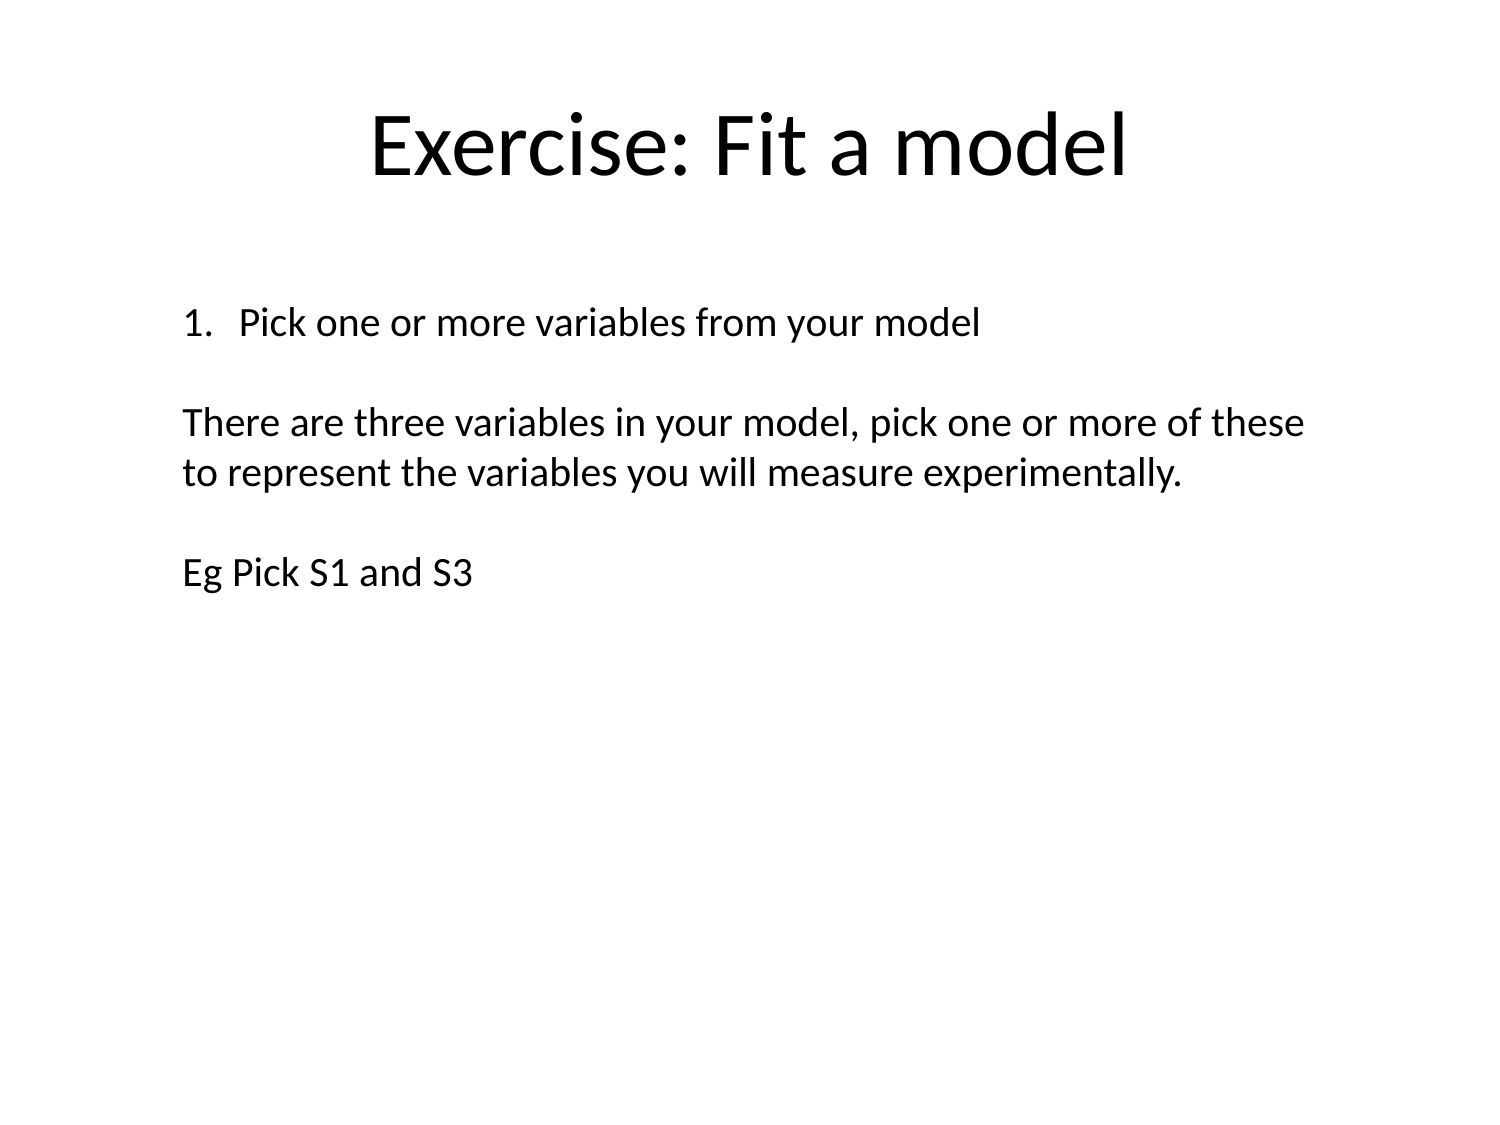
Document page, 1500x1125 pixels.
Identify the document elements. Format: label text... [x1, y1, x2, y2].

title Exercise: Fit a model [75, 45, 1425, 233]
text_box Pick one or more variables from your model There are three variables in your model, pick one or more of these to represent the variables you will measure experimentally. Eg Pick S1 and S3 [167, 287, 1321, 648]
